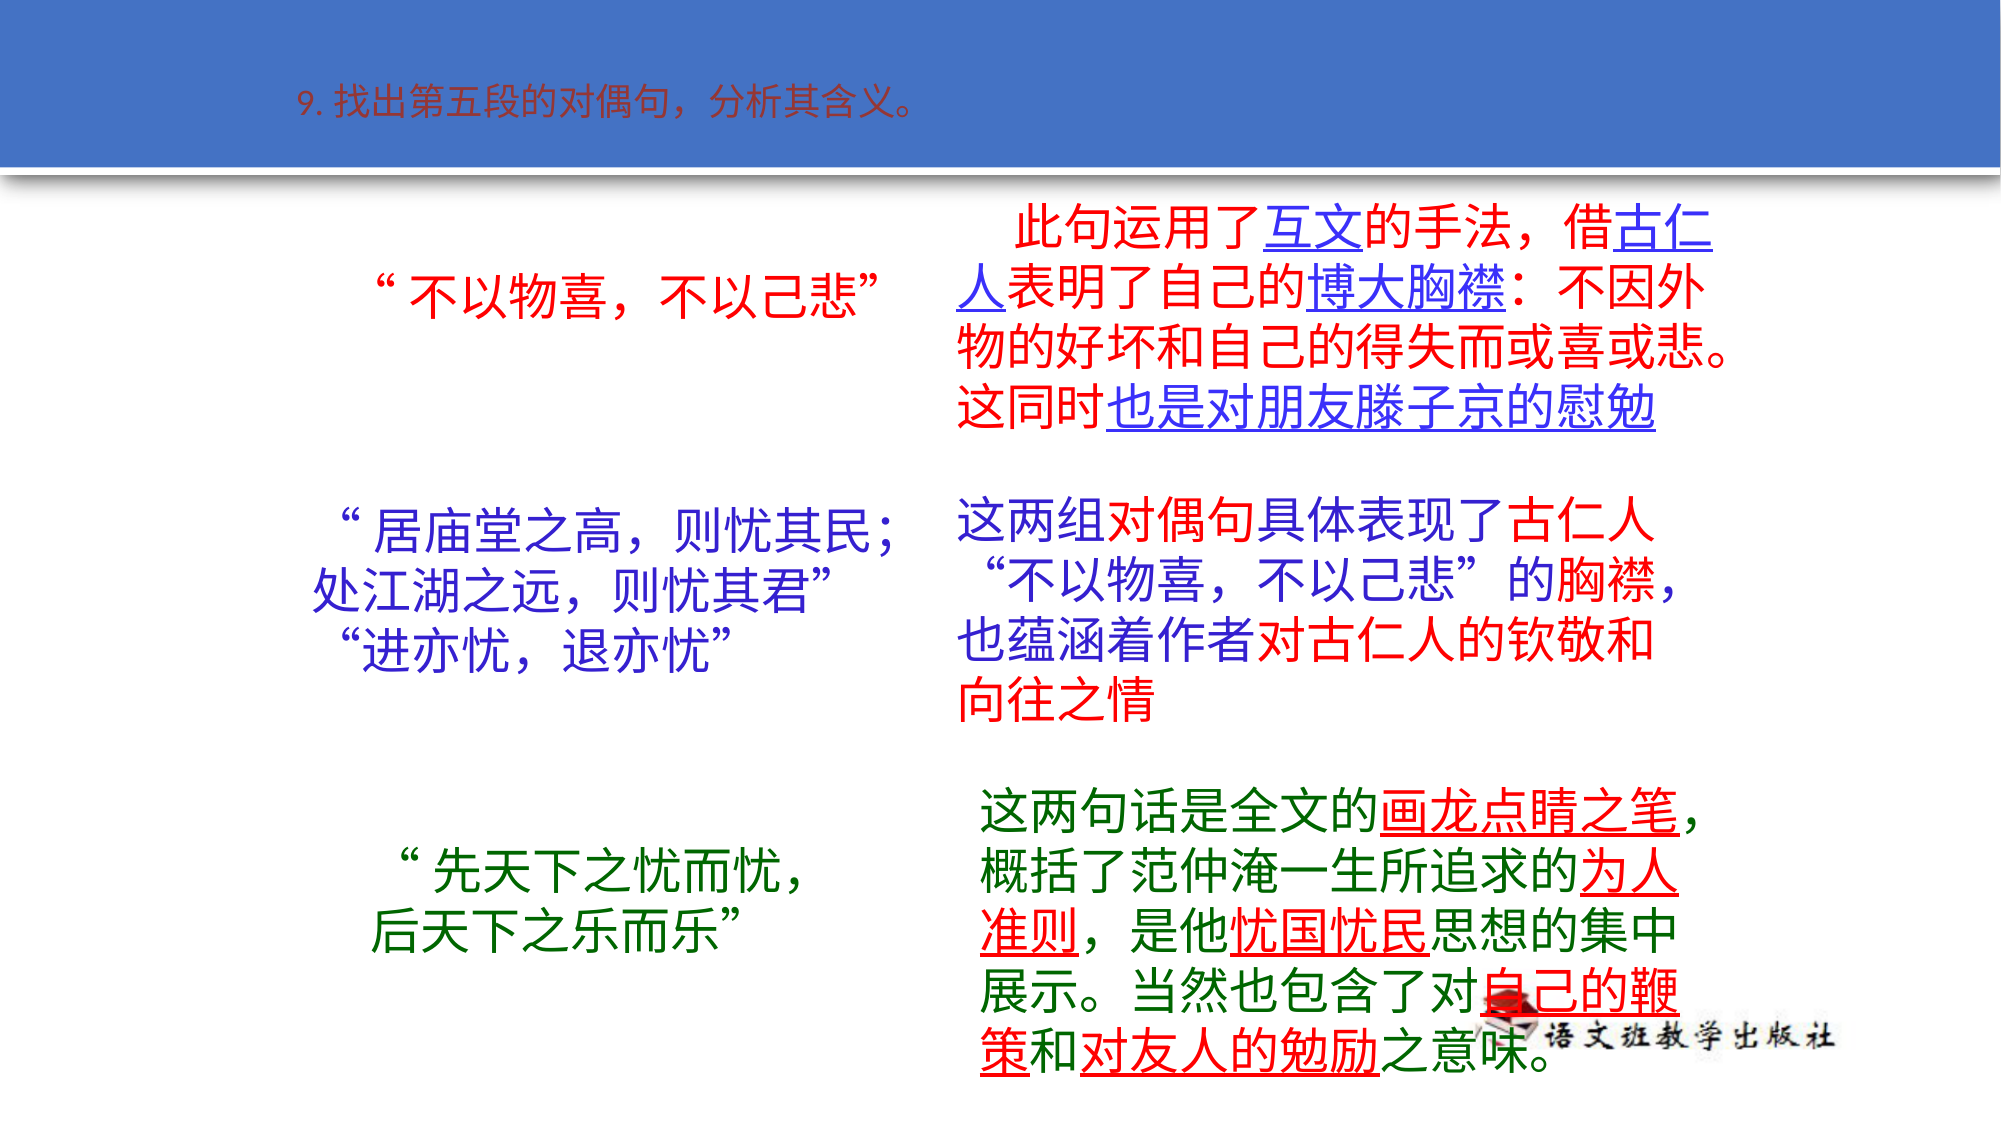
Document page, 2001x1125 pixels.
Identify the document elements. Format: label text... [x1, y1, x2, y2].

text_box 9.找出第五段的对偶句，分析其含义。 [280, 70, 948, 131]
text_box 此句运用了互文的手法，借古仁人表明了自己的博大胸襟：不因外物的好坏和自己的得失而或喜或悲。这同时也是对朋友滕子京的慰勉 [941, 187, 1750, 443]
text_box “居庙堂之高，则忧其民；处江湖之远，则忧其君” “进亦忧，退亦忧” [296, 492, 918, 688]
picture [0, 0, 2001, 1125]
text_box 这两组对偶句具体表现了古仁人“不以物喜，不以己悲”的胸襟，也蕴涵着作者对古仁人的钦敬和向往之情 [941, 480, 1715, 736]
text_box “先天下之忧而忧，后天下之乐而乐” [355, 831, 813, 967]
text_box “不以物喜，不以己悲” [331, 258, 992, 333]
text_box 这两句话是全文的画龙点睛之笔，概括了范仲淹一生所追求的为人准则，是他忧国忧民思想的集中展示。当然也包含了对自己的鞭策和对友人的勉励之意味。 [964, 771, 1715, 1087]
